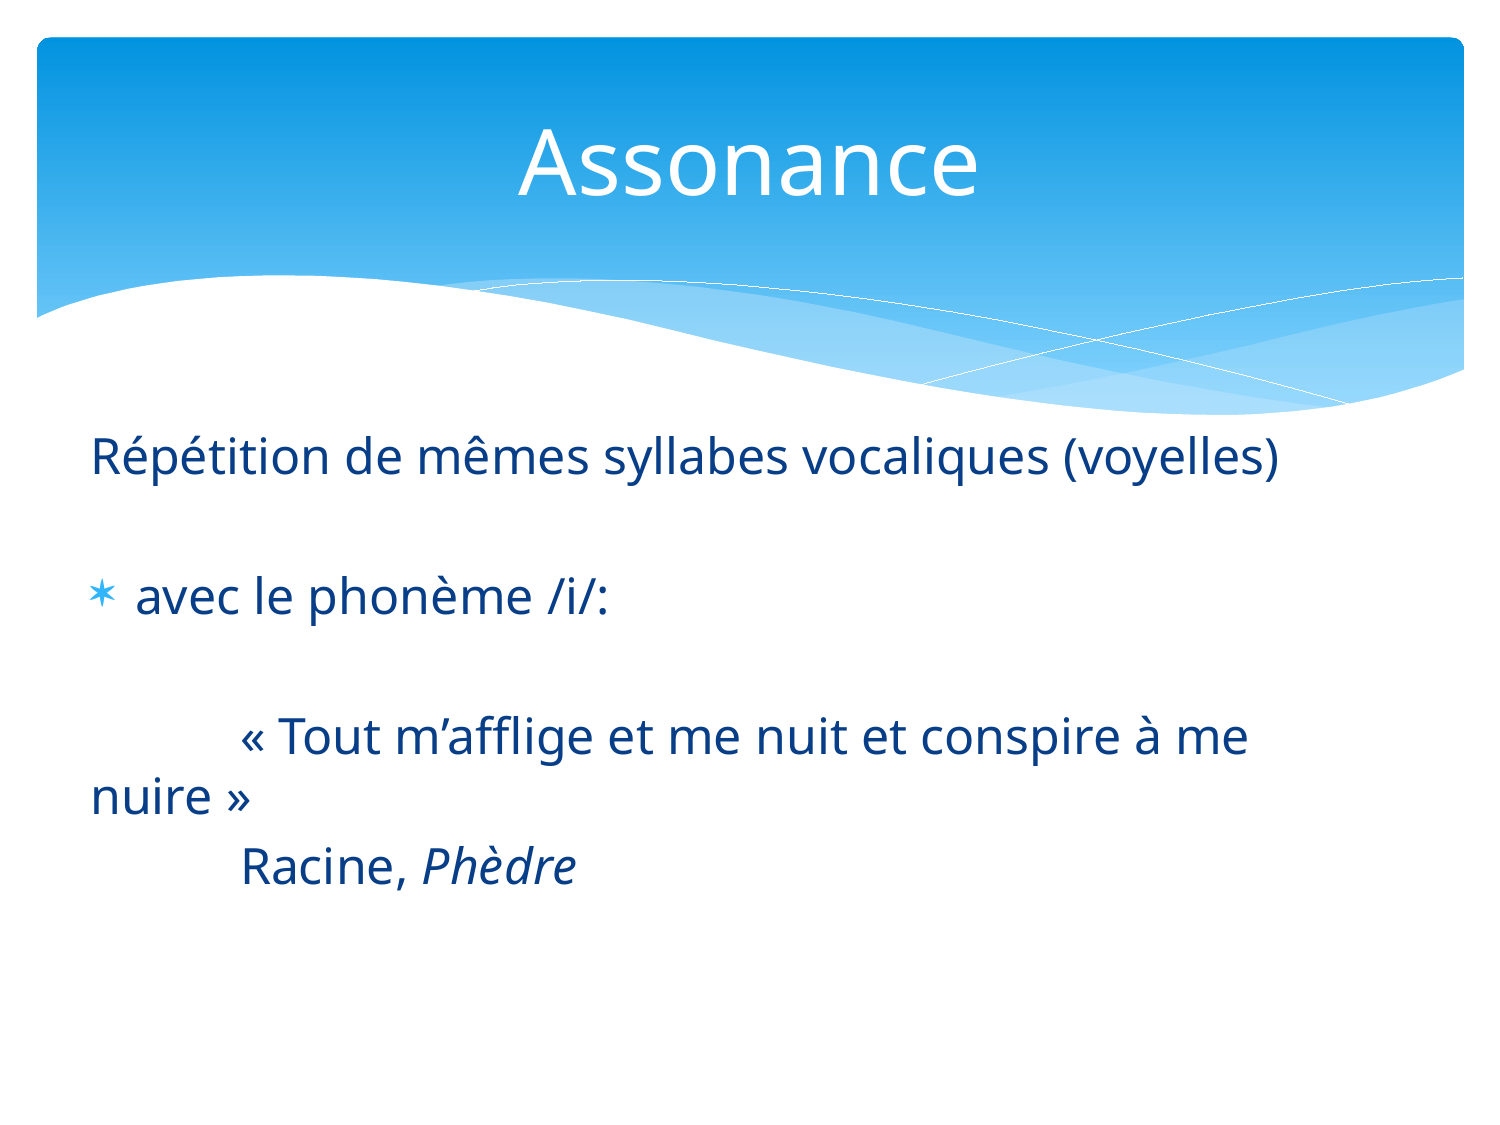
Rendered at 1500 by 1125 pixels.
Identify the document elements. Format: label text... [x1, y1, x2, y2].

title Assonance [75, 55, 1425, 261]
list Répétition de mêmes syllabes vocaliques (voyelles) avec le phonème /i/: « Tout m’afflige et me nuit et conspire à me nuire » Racine, Phèdre [75, 417, 1425, 984]
